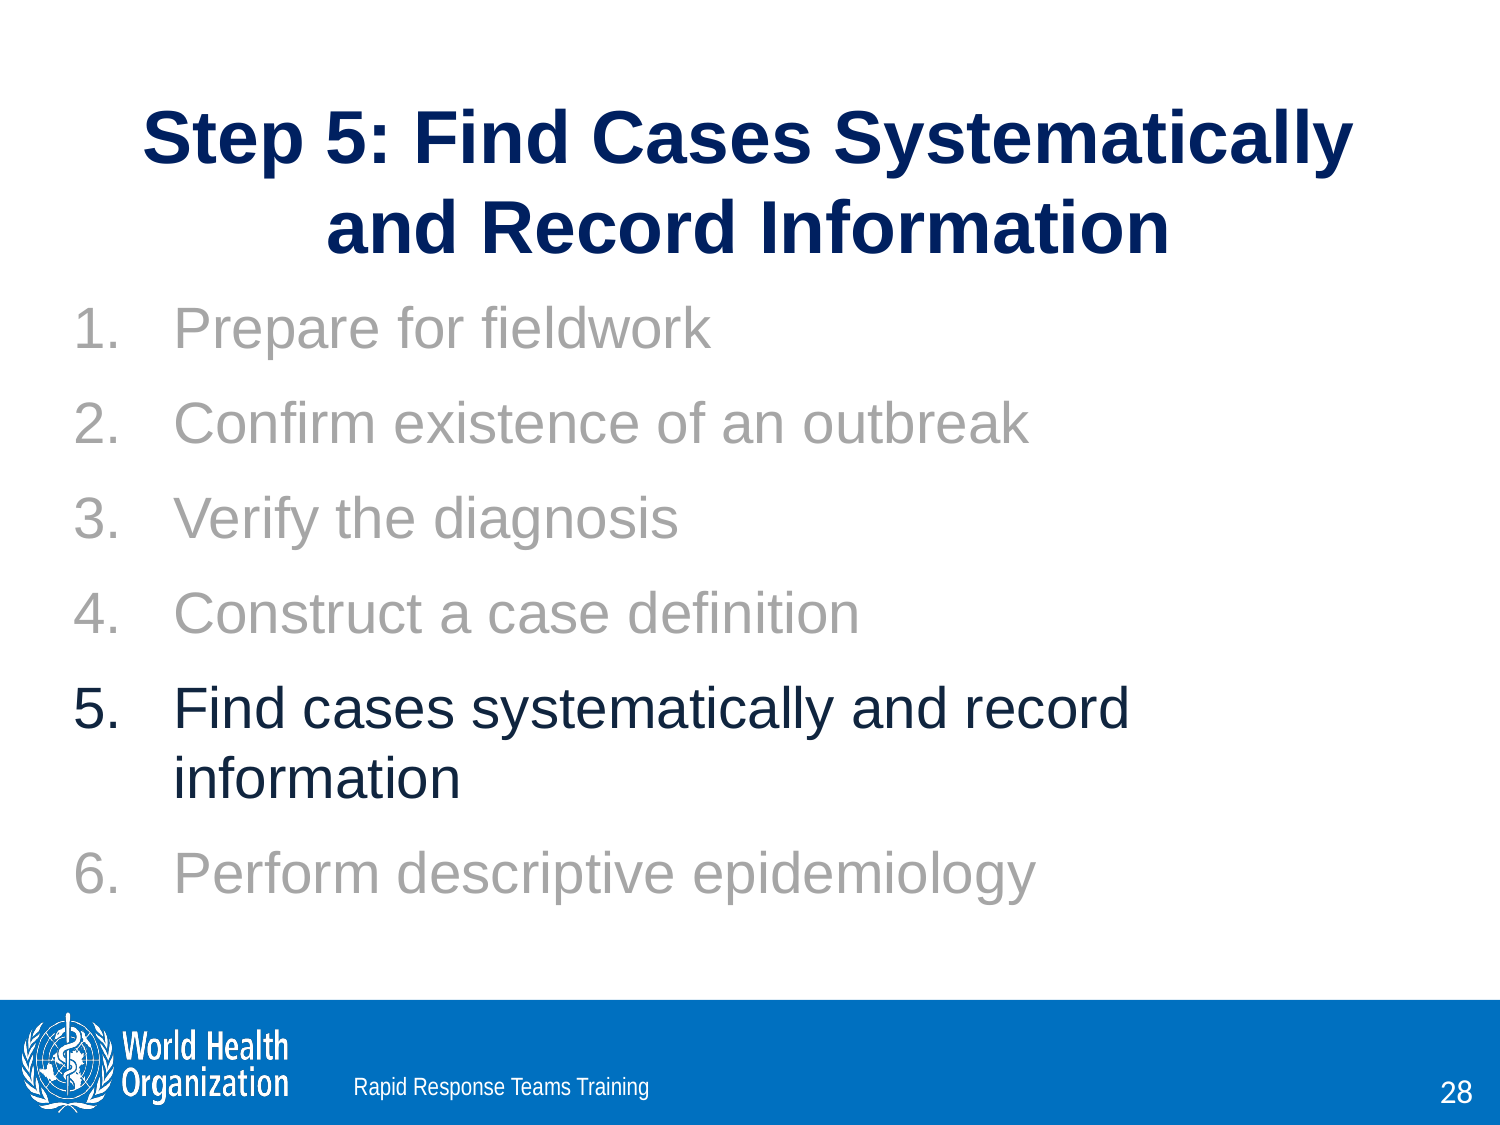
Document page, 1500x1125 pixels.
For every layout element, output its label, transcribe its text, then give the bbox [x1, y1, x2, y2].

text_box Step 5: Find Cases Systematically and Record Information [61, 81, 1437, 244]
picture [21, 1012, 288, 1113]
text_box Prepare for fieldwork Confirm existence of an outbreak Verify the diagnosis Construct a case definition Find cases systematically and record information Perform descriptive epidemiology [58, 283, 1437, 1071]
